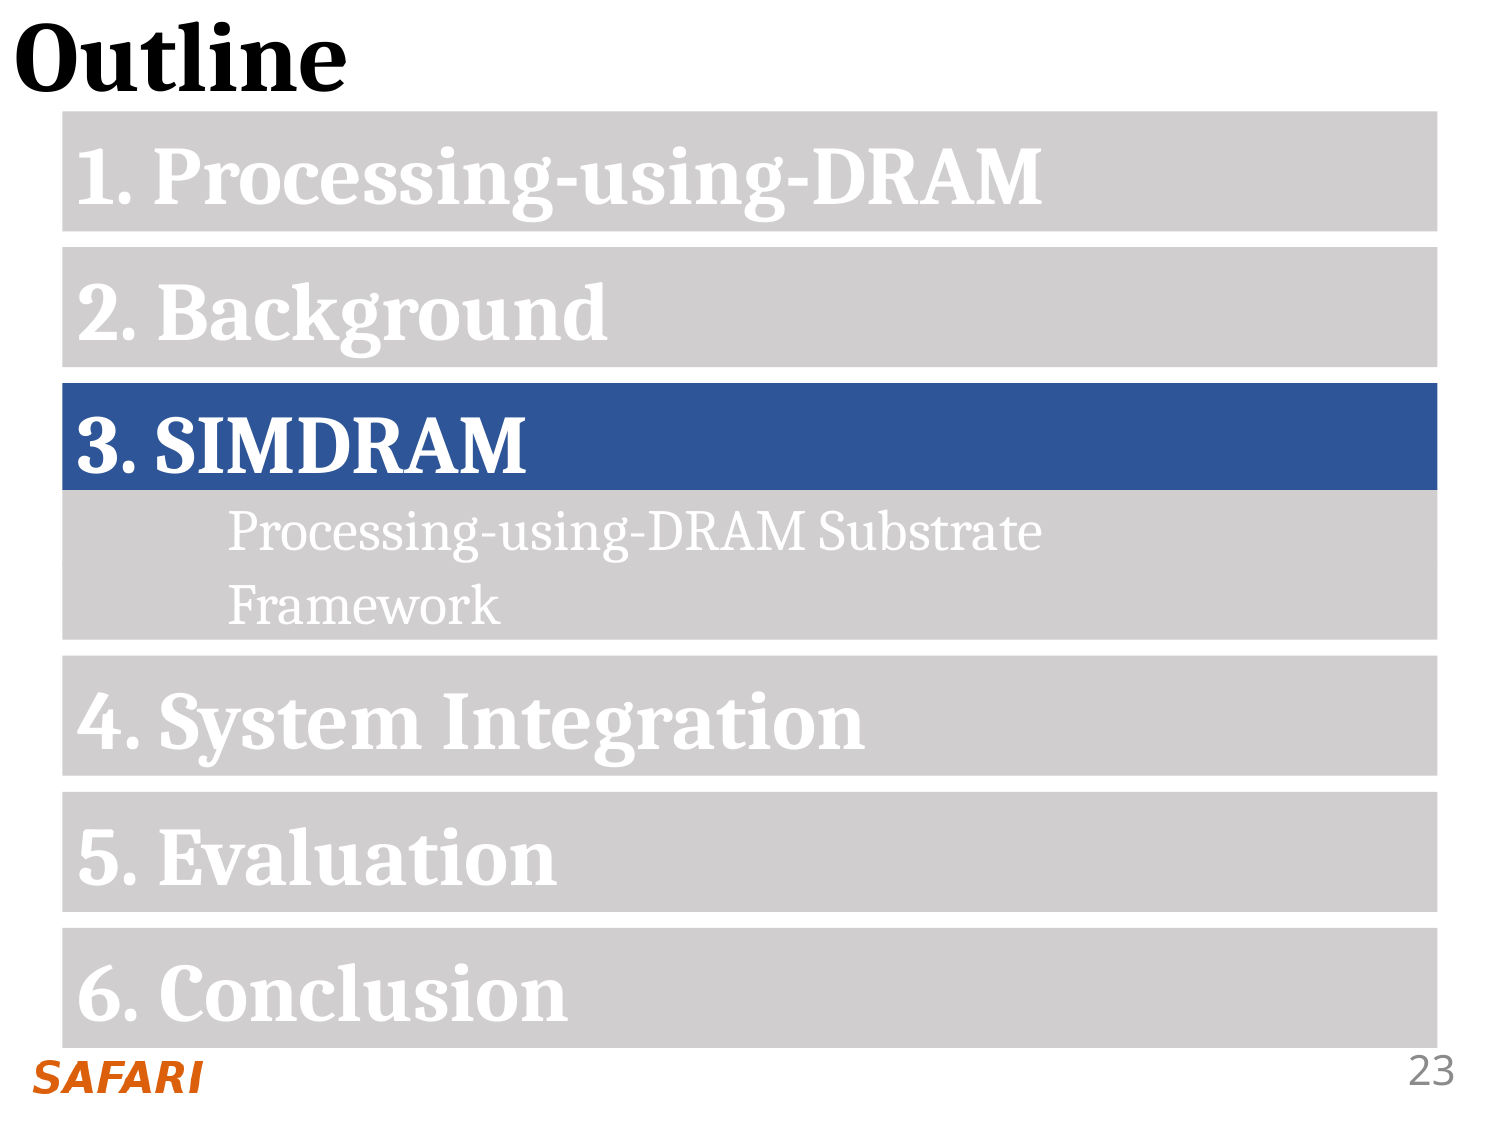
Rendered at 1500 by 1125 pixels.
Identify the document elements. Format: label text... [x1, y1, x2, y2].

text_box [62, 111, 1438, 1048]
picture [31, 1051, 209, 1104]
title Outline [0, 0, 1475, 119]
